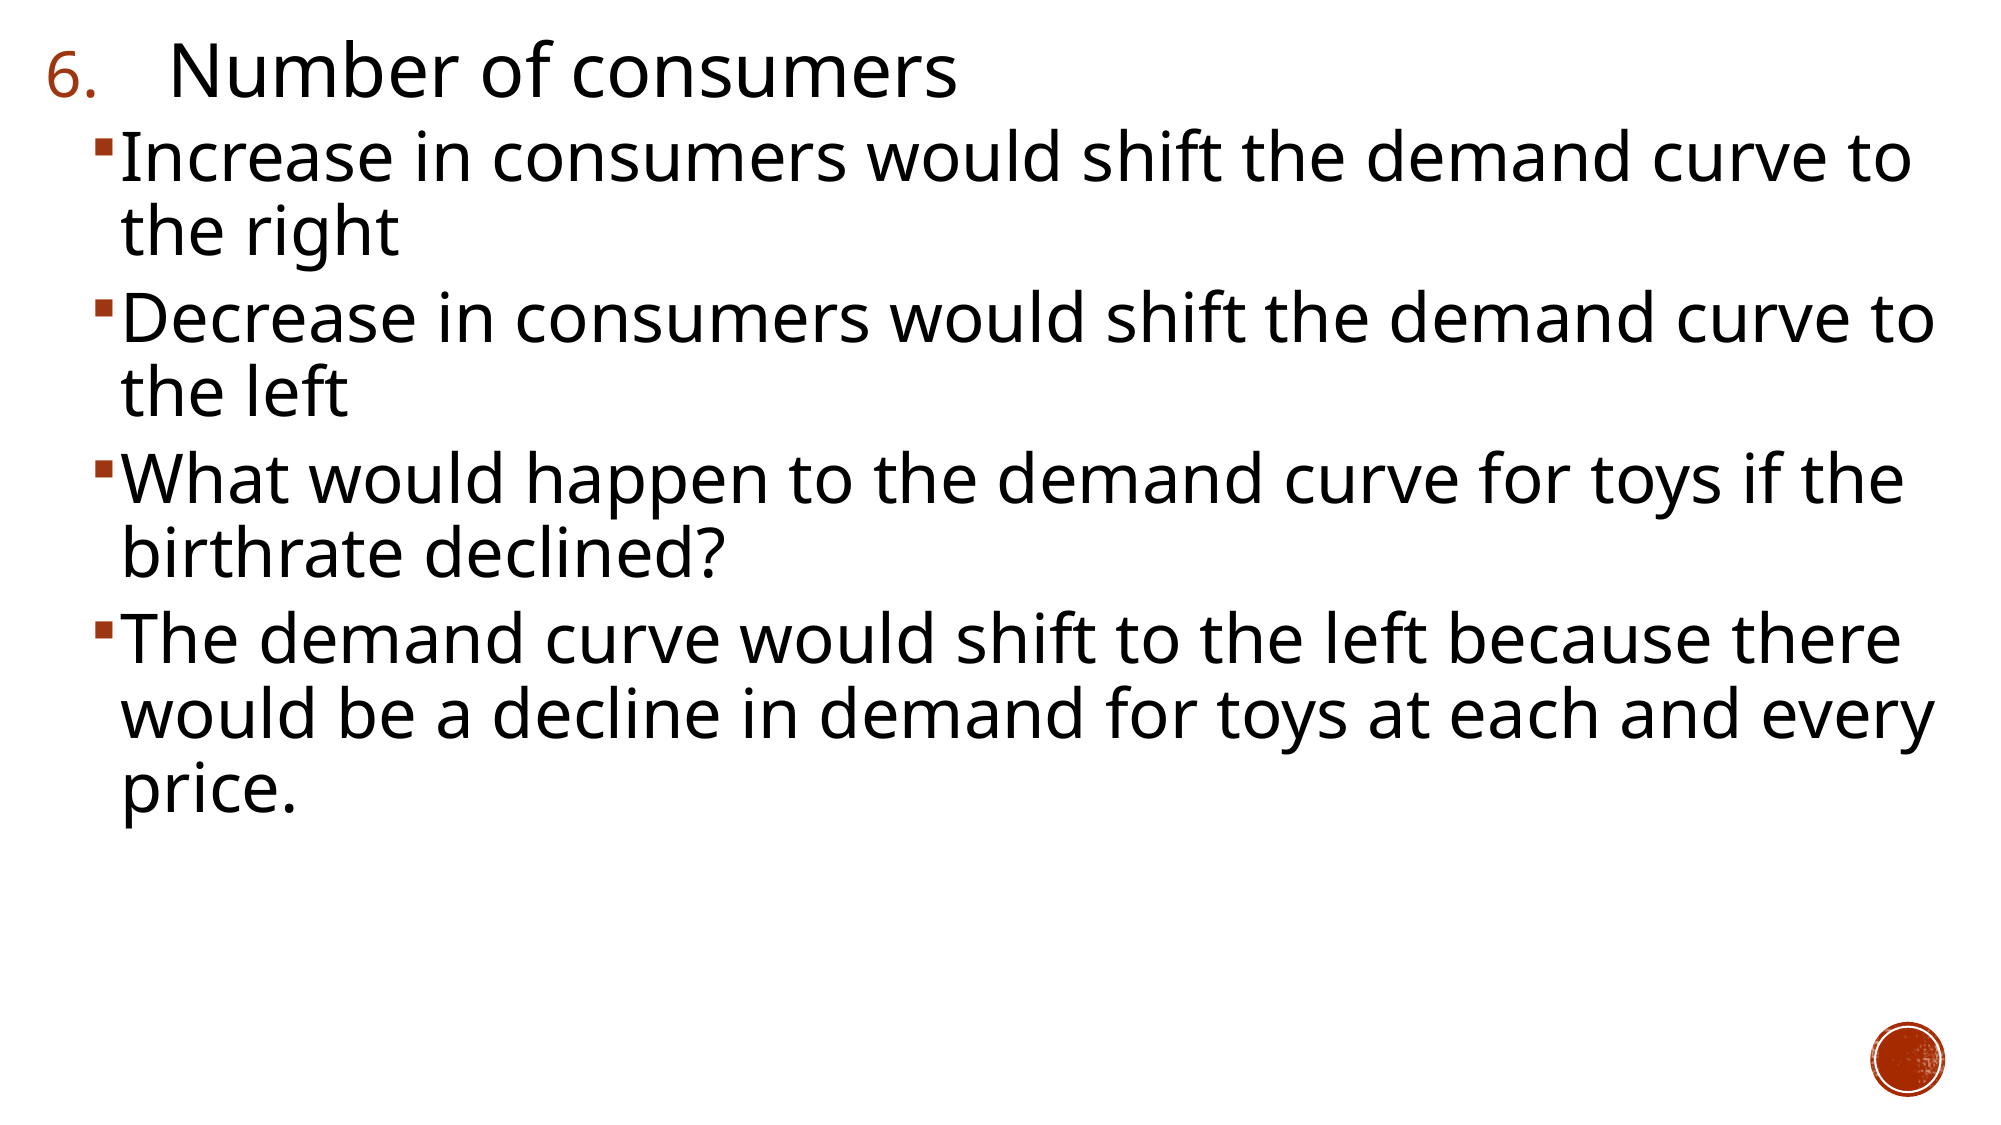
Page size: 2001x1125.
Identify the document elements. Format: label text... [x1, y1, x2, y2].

list Number of consumers Increase in consumers would shift the demand curve to the right Decrease in consumers would shift the demand curve to the left What would happen to the demand curve for toys if the birthrate declined? The demand curve would shift to the left because there would be a decline in demand for toys at each and every price. [30, 25, 1974, 1108]
